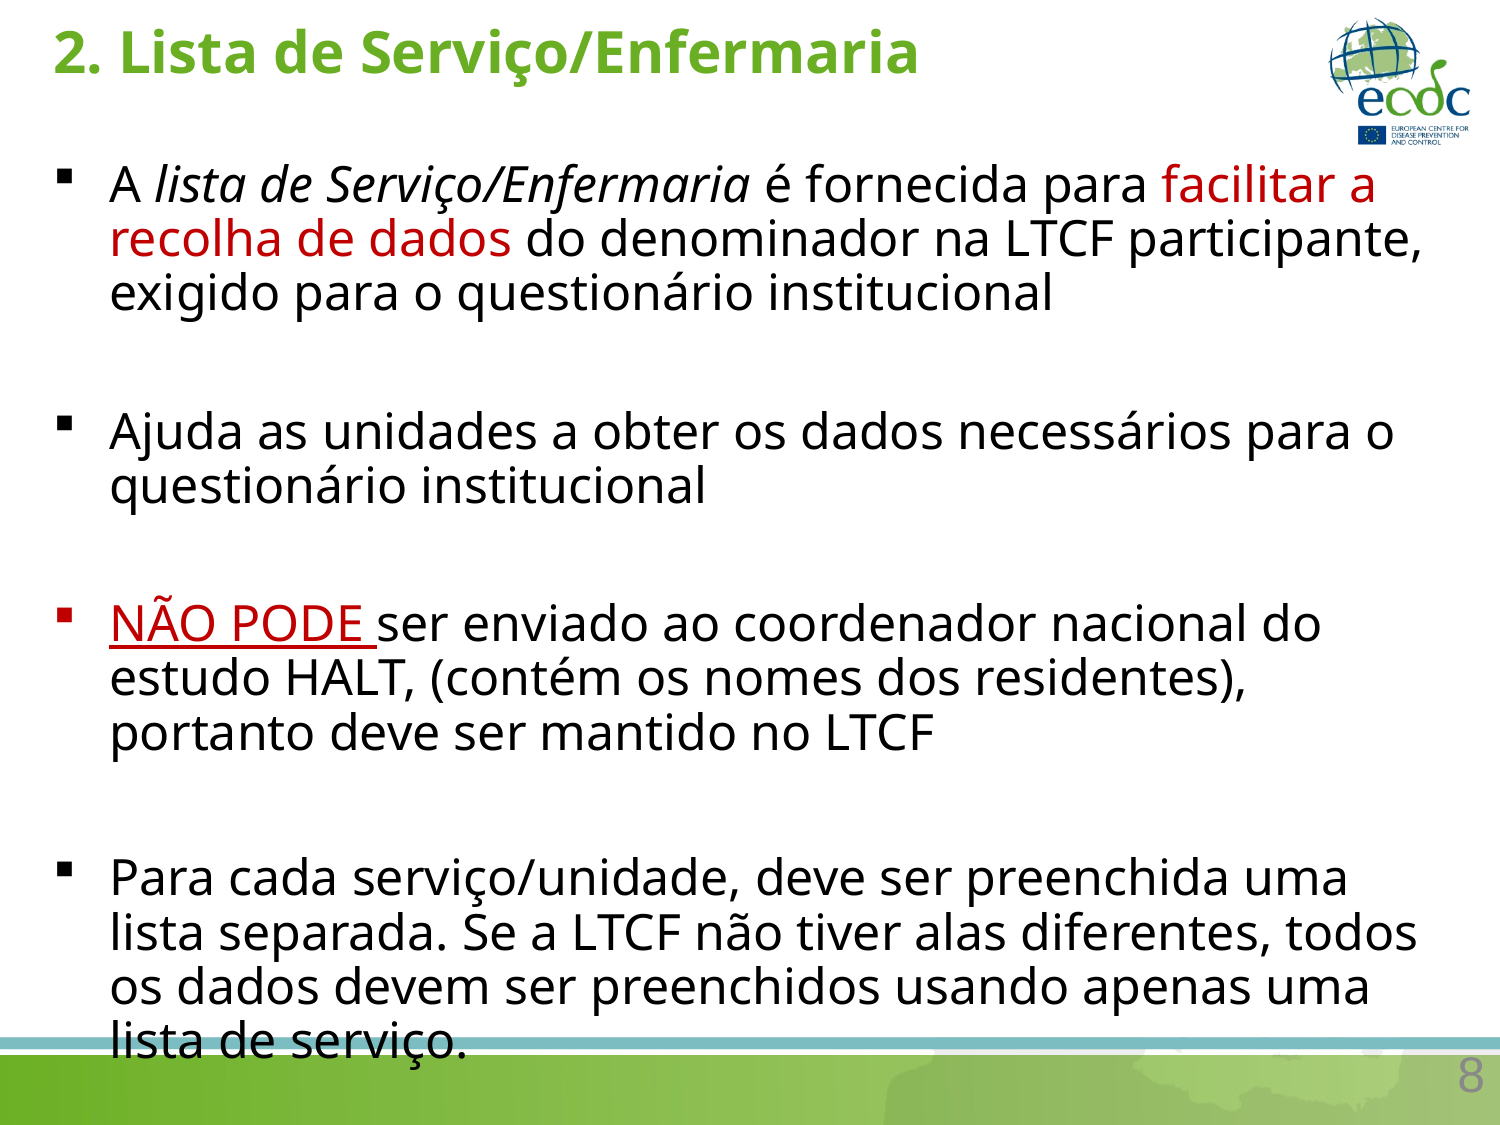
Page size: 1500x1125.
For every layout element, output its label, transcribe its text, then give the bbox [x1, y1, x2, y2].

title 2. Lista de Serviço/Enfermaria [53, 23, 1404, 158]
picture [1328, 17, 1473, 148]
slide_number 8 [1149, 1042, 1500, 1103]
picture [0, 1037, 1500, 1125]
list A lista de Serviço/Enfermaria é fornecida para facilitar a recolha de dados do denominador na LTCF participante, exigido para o questionário institucional Ajuda as unidades a obter os dados necessários para o questionário institucional NÃO PODE ser enviado ao coordenador nacional do estudo HALT, (contém os nomes dos residentes), portanto deve ser mantido no LTCF Para cada serviço/unidade, deve ser preenchida uma lista separada. Se a LTCF não tiver alas diferentes, todos os dados devem ser preenchidos usando apenas uma lista de serviço. [53, 158, 1452, 1006]
